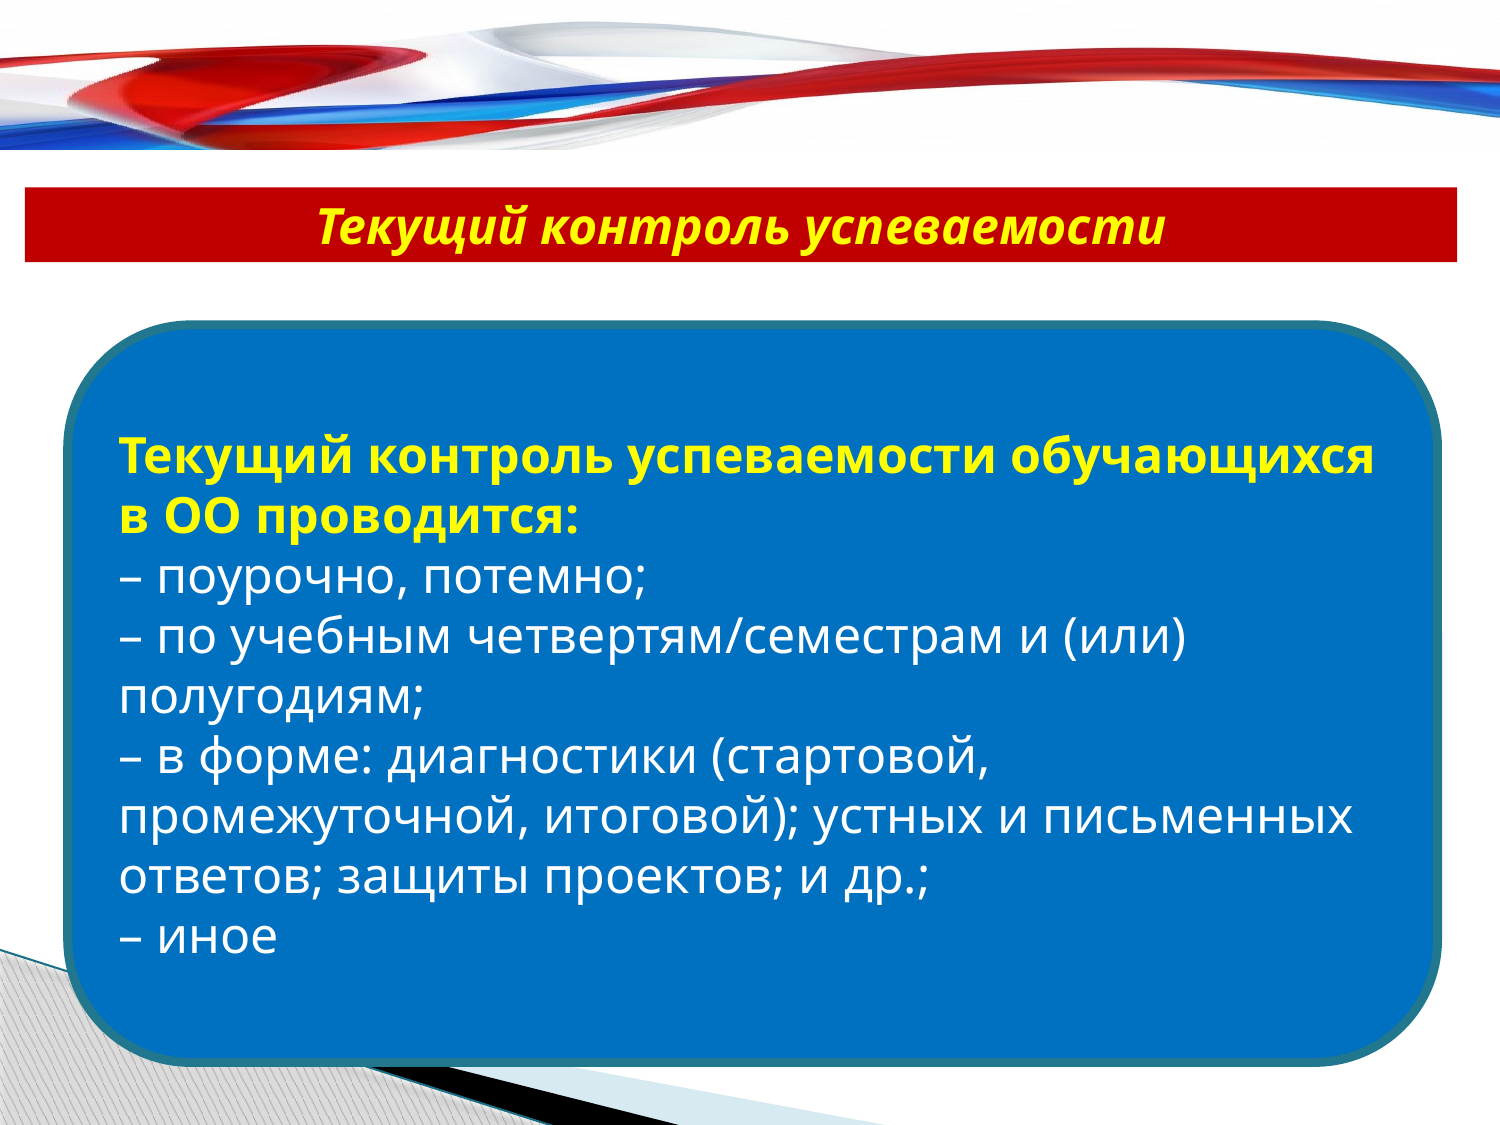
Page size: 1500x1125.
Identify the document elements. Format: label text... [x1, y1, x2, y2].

picture [0, 0, 1500, 151]
text_box Текущий контроль успеваемости обучающихся в ОО проводится: – поурочно, потемно; – по учебным четвертям/семестрам и (или) полугодиям; – в форме: диагностики (стартовой, промежуточной, итоговой); устных и письменных ответов; защиты проектов; и др.; – иное [63, 320, 1443, 1067]
text_box Текущий контроль успеваемости [24, 187, 1458, 263]
